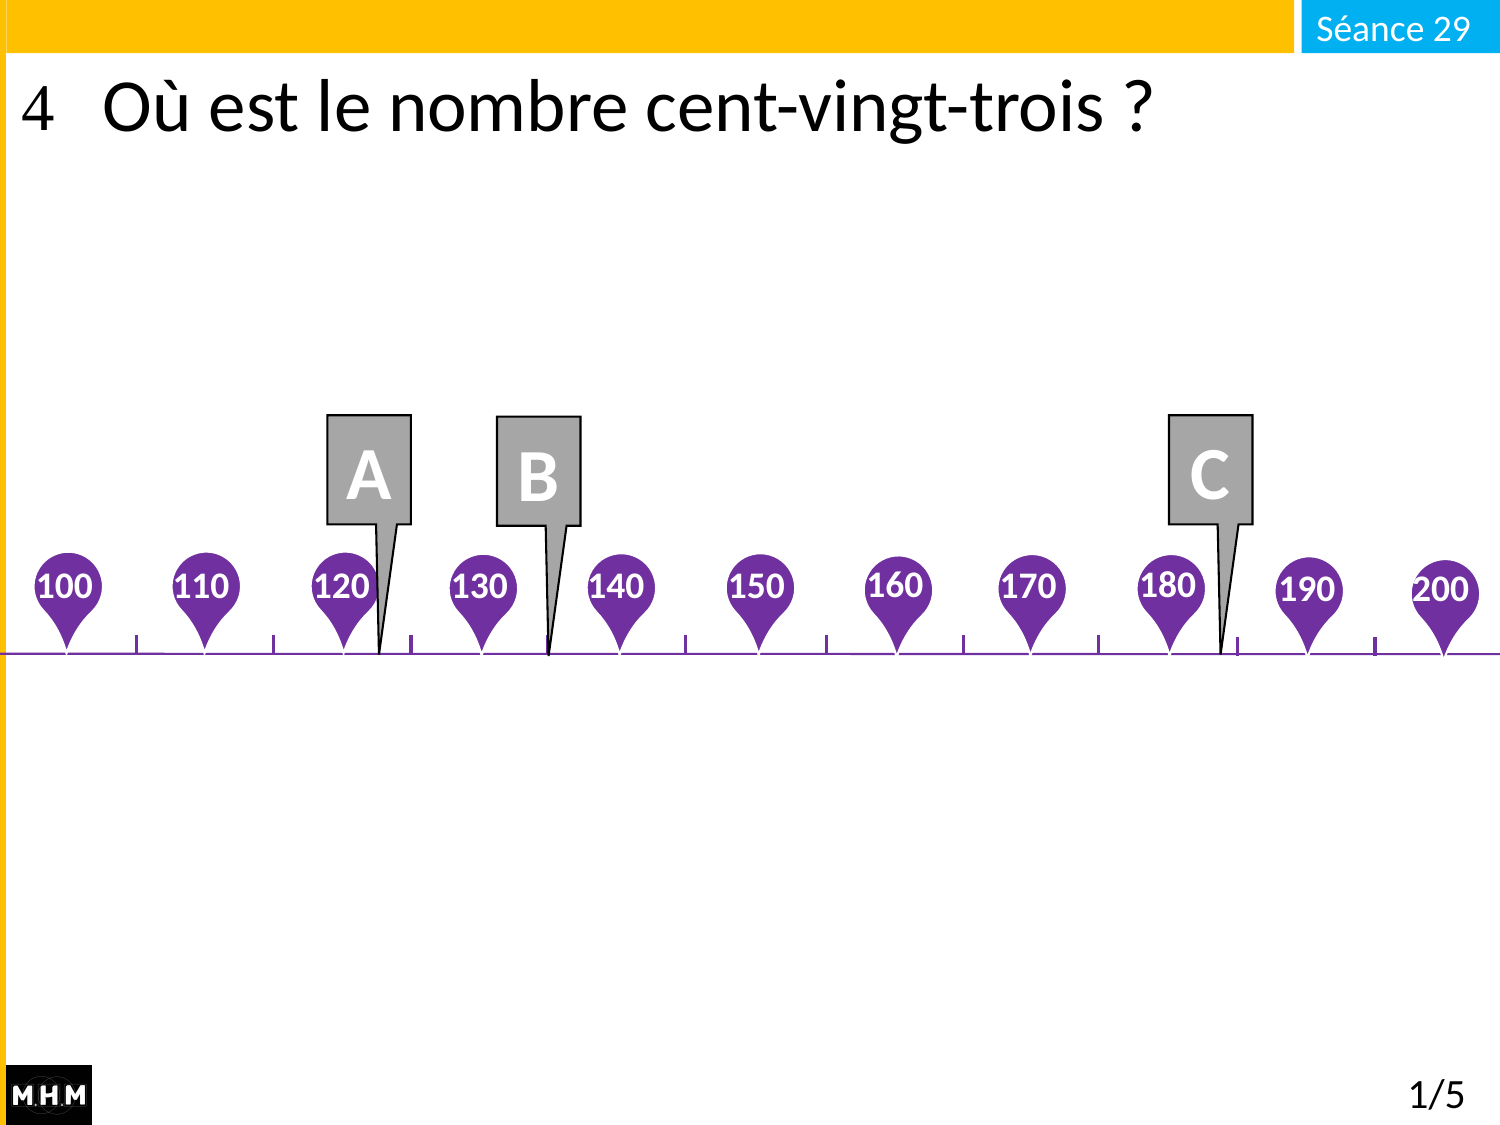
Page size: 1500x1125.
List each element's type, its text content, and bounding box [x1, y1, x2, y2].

text_box C [1167, 414, 1254, 551]
list 1/5 [1373, 1064, 1500, 1125]
text_box A [326, 414, 412, 551]
title Où est le nombre cent-vingt-trois ? [87, 55, 1382, 160]
text_box B [495, 415, 582, 551]
picture [6, 1065, 92, 1125]
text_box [0, 551, 1500, 656]
